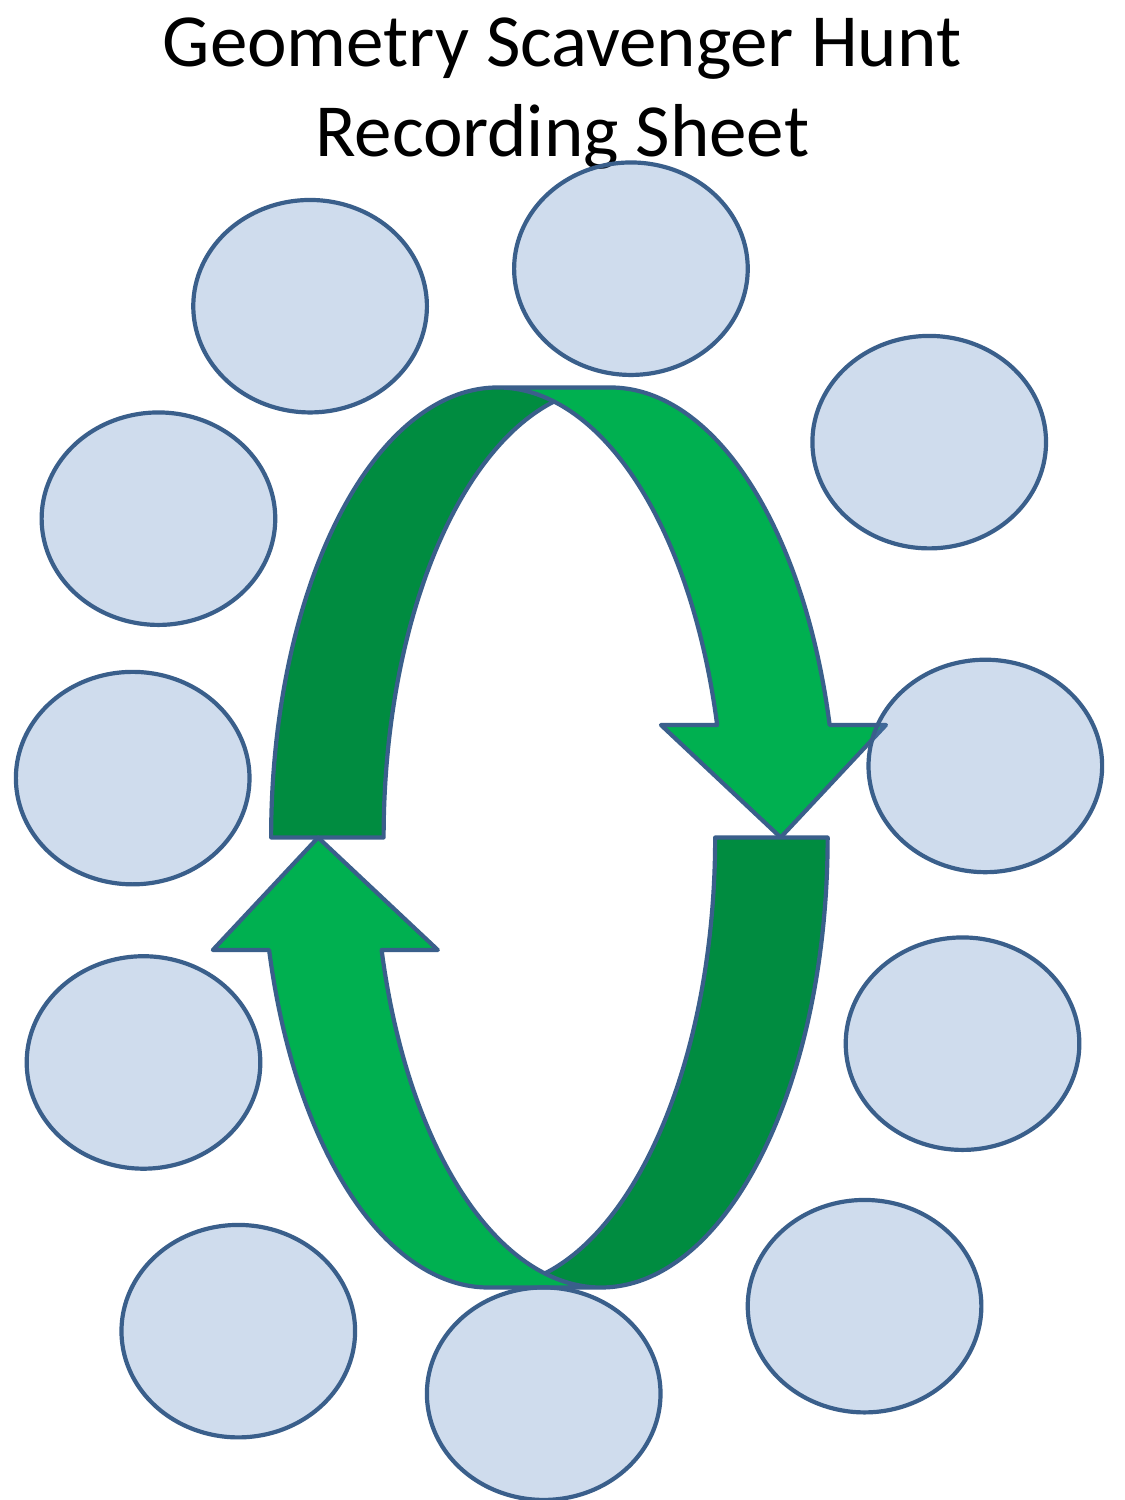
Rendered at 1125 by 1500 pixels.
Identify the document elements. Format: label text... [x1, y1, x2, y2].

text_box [205, 387, 894, 1288]
text_box [24, 954, 200, 1171]
text_box [119, 1228, 358, 1440]
text_box [828, 333, 1049, 551]
text_box [899, 935, 1082, 1153]
text_box [13, 669, 200, 887]
text_box [191, 197, 430, 385]
text_box [512, 160, 750, 378]
text_box [39, 410, 200, 628]
text_box [745, 1202, 984, 1415]
text_box [899, 657, 1105, 875]
text_box [424, 1297, 663, 1500]
text_box Geometry Scavenger Hunt Recording Sheet [0, 0, 1125, 163]
